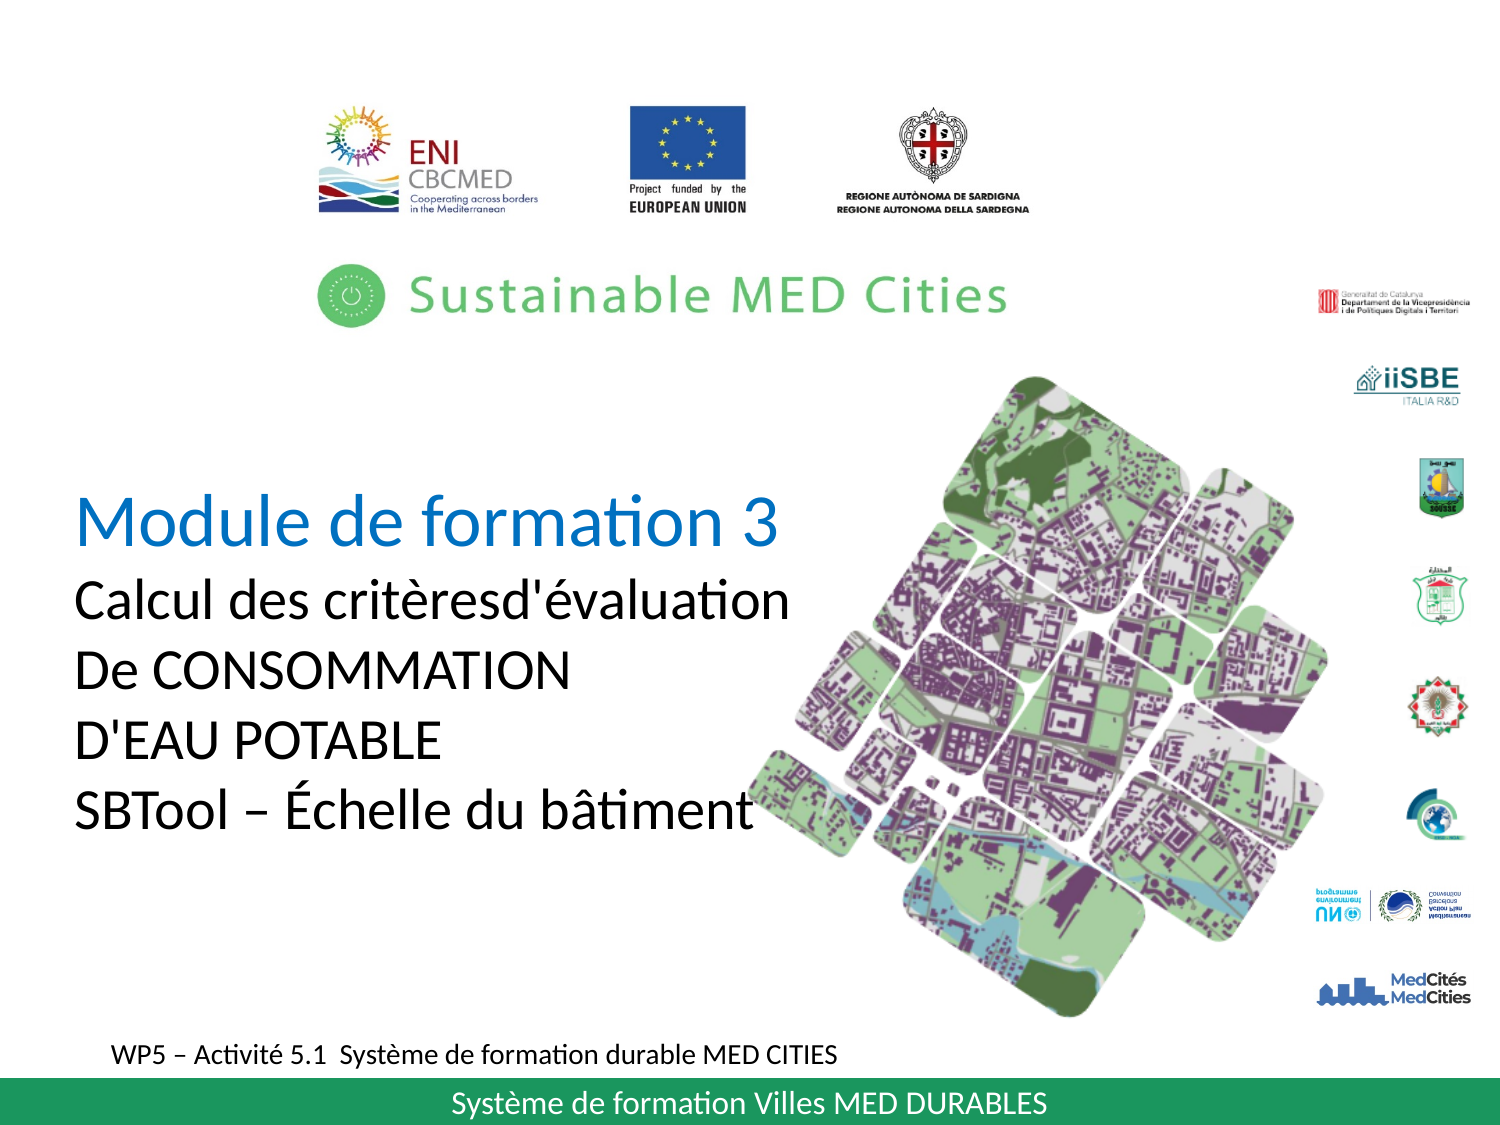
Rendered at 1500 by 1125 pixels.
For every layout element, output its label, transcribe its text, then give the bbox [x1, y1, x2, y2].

picture [1396, 786, 1474, 847]
subtitle Module de formation 3 Calcul des critèresd'évaluation De CONSOMMATION D'EAU POTABLE SBTool – Échelle du bâtiment [59, 463, 1129, 878]
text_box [0, 1027, 1500, 1125]
picture [1346, 363, 1474, 411]
picture [1313, 885, 1474, 924]
picture [1313, 279, 1474, 321]
picture [284, 84, 1486, 1027]
picture [1313, 970, 1474, 1008]
picture [1414, 455, 1474, 523]
